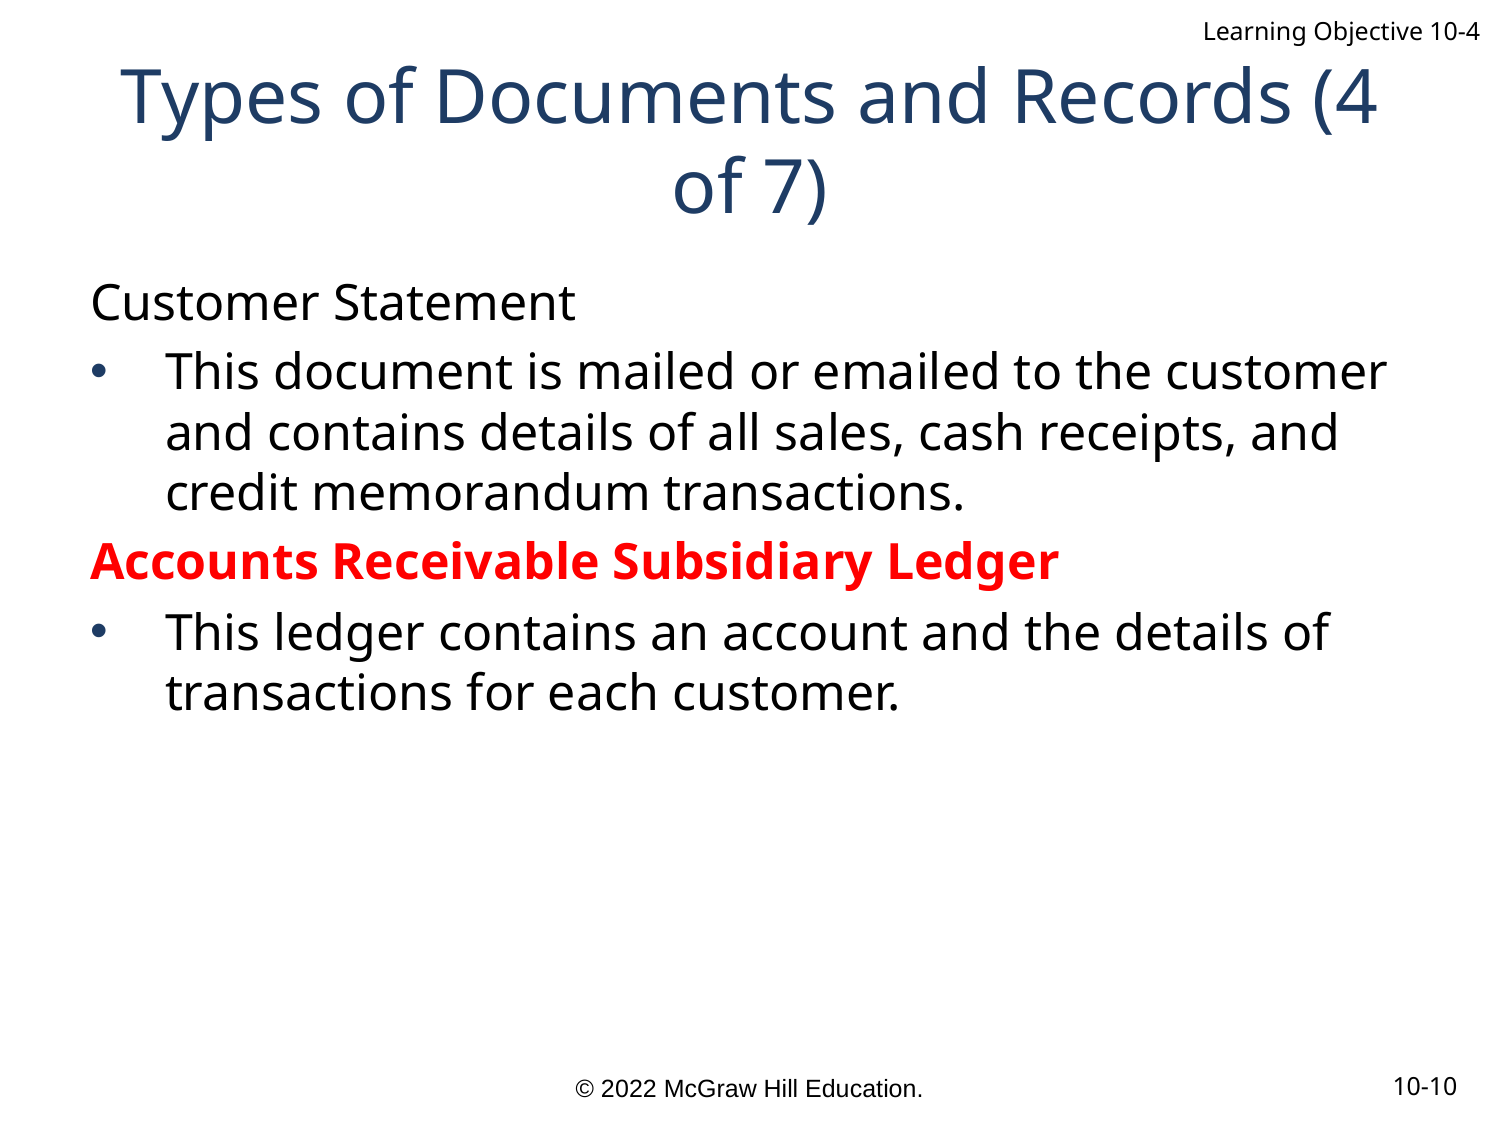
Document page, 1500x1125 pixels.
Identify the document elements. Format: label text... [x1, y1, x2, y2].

list Learning Objective 10-4 [908, 1, 1496, 60]
title Types of Documents and Records (4 of 7) [75, 45, 1425, 233]
list Customer Statement This document is mailed or emailed to the customer and contains details of all sales, cash receipts, and credit memorandum transactions. Accounts Receivable Subsidiary Ledger This ledger contains an account and the details of transactions for each customer. [75, 262, 1425, 1013]
